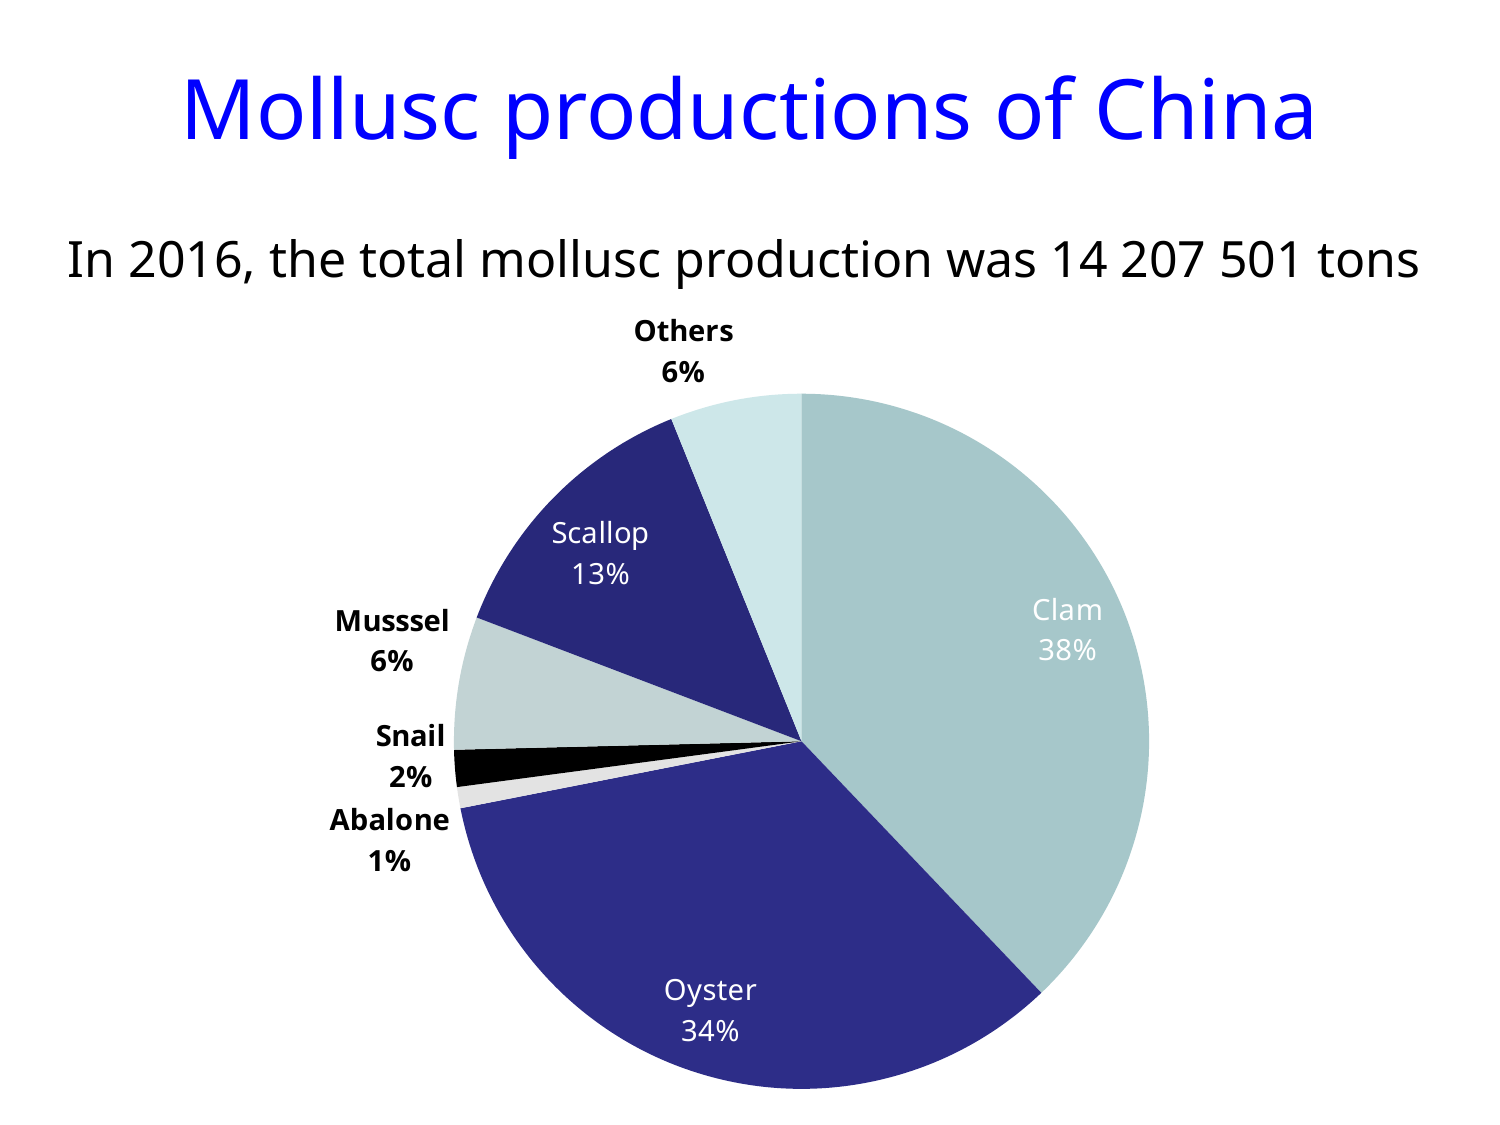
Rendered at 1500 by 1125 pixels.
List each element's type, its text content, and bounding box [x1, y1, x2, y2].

text_box In 2016, the total mollusc production was 14 207 501 tons [53, 219, 1447, 295]
title Mollusc productions of China [41, 30, 1459, 162]
chart [224, 290, 1253, 1106]
